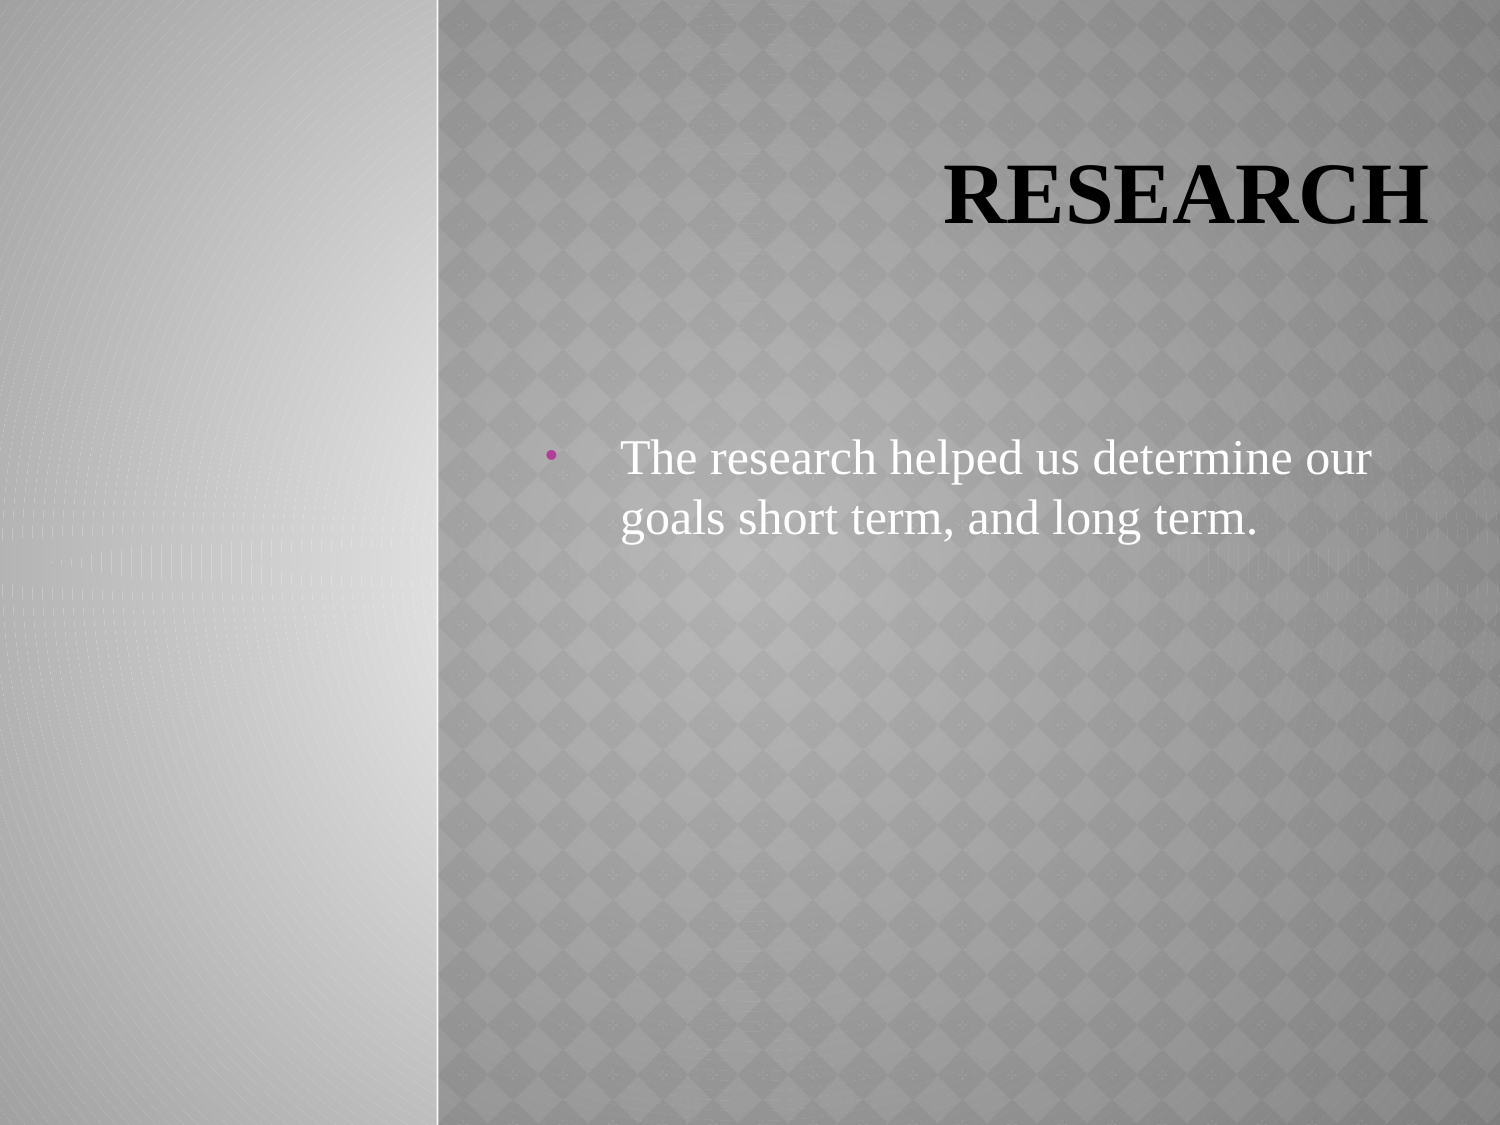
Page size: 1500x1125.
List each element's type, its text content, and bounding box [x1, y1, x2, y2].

subtitle The research helped us determine our goals short term, and long term. [537, 425, 1438, 713]
title Research [162, 0, 1438, 242]
